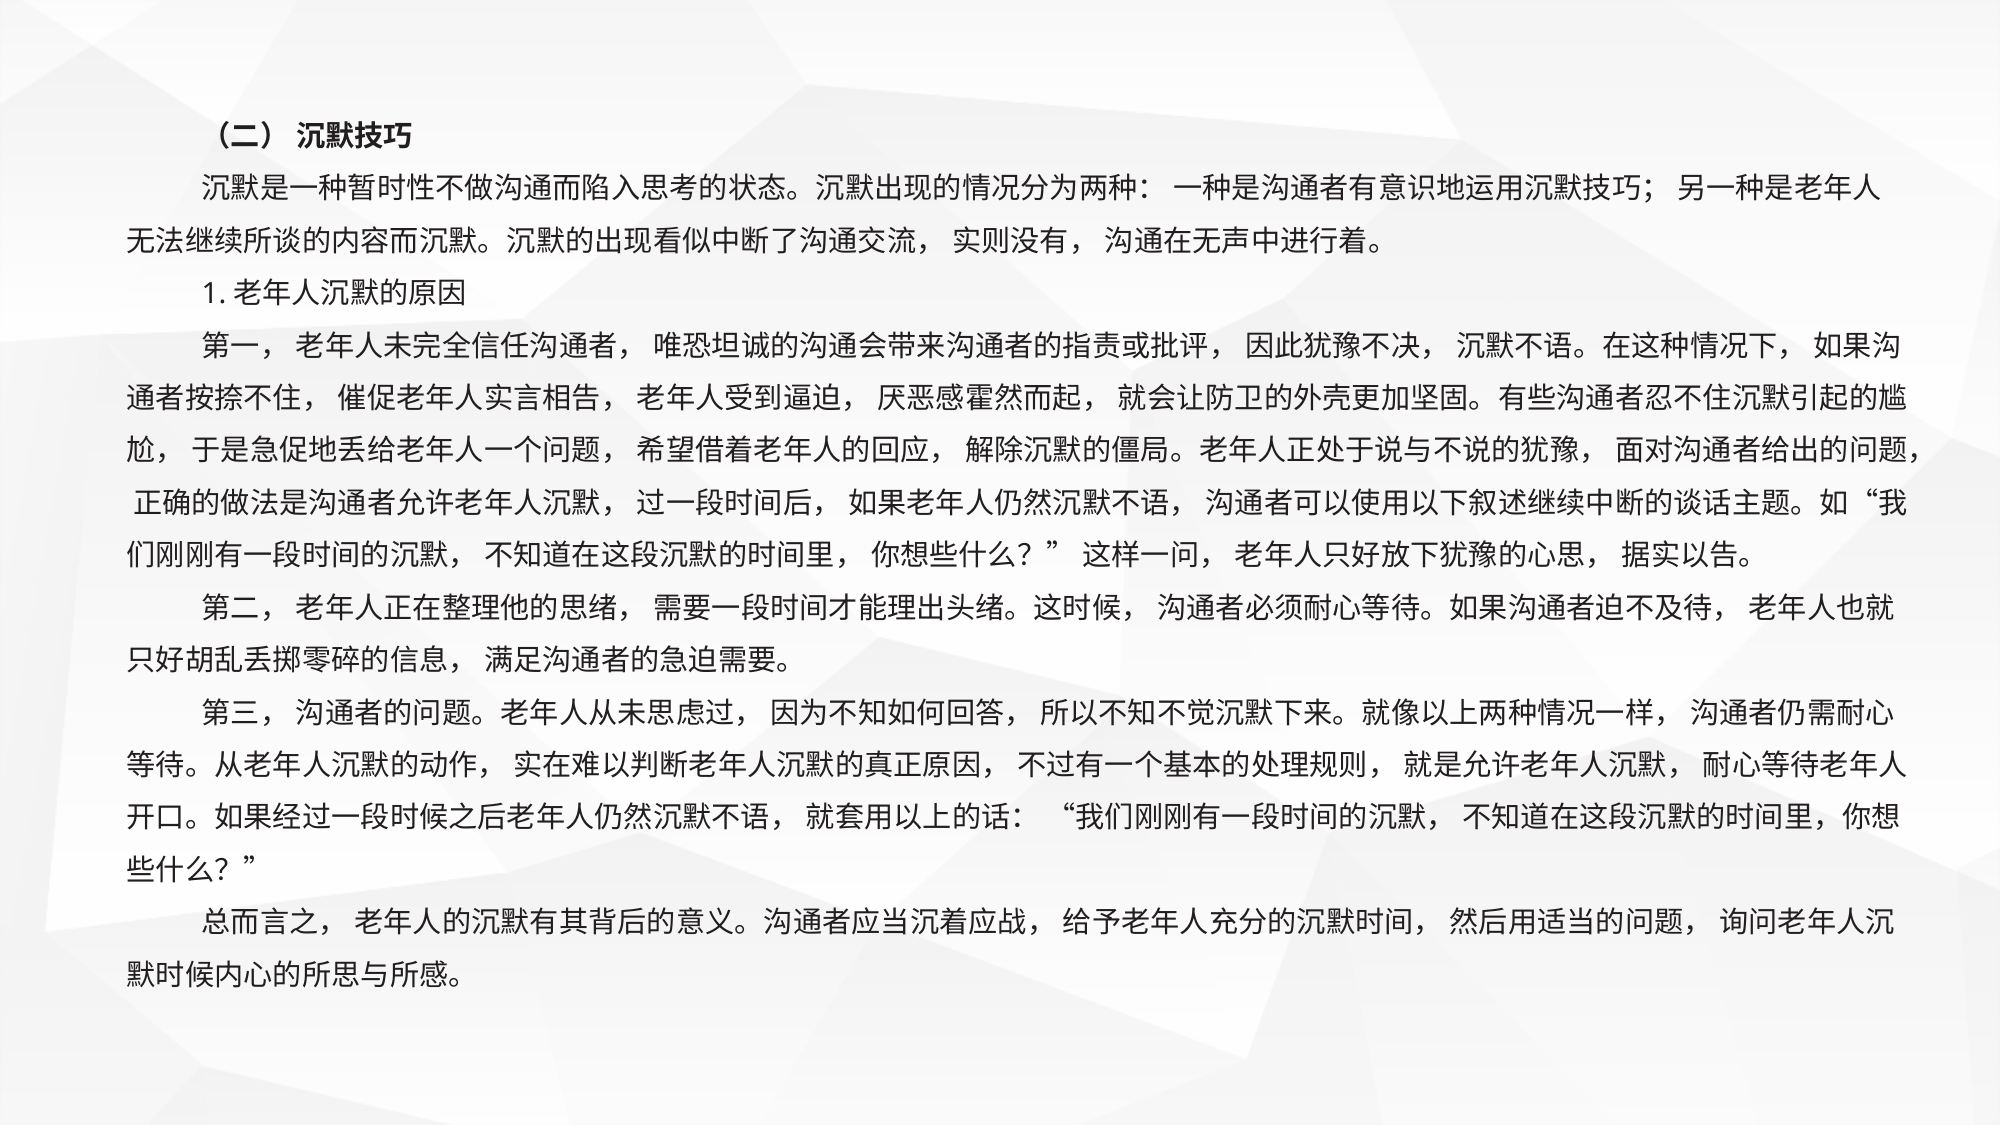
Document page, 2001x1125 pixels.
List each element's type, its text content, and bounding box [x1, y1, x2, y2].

picture [0, 0, 2000, 1125]
text_box （二） 沉默技巧 沉默是一种暂时性不做沟通而陷入思考的状态。沉默出现的情况分为两种： 一种是沟通者有意识地运用沉默技巧； 另一种是老年人无法继续所谈的内容而沉默。沉默的出现看似中断了沟通交流， 实则没有， 沟通在无声中进行着。 1.老年人沉默的原因 第一， 老年人未完全信任沟通者， 唯恐坦诚的沟通会带来沟通者的指责或批评， 因此犹豫不决， 沉默不语。在这种情况下， 如果沟通者按捺不住， 催促老年人实言相告， 老年人受到逼迫， 厌恶感霍然而起， 就会让防卫的外壳更加坚固。有些沟通者忍不住沉默引起的尴尬， 于是急促地丢给老年人一个问题， 希望借着老年人的回应， 解除沉默的僵局。老年人正处于说与不说的犹豫， 面对沟通者给出的问题， 正确的做法是沟通者允许老年人沉默， 过一段时间后， 如果老年人仍然沉默不语， 沟通者可以使用以下叙述继续中断的谈话主题。如“我们刚刚有一段时间的沉默， 不知道在这段沉默的时间里， 你想些什么？” 这样一问， 老年人只好放下犹豫的心思， 据实以告。 第二， 老年人正在整理他的思绪， 需要一段时间才能理出头绪。这时候， 沟通者必须耐心等待。如果沟通者迫不及待， 老年人也就只好胡乱丢掷零碎的信息， 满足沟通者的急迫需要。 第三， 沟通者的问题。老年人从未思虑过， 因为不知如何回答， 所以不知不觉沉默下来。就像以上两种情况一样， 沟通者仍需耐心等待。从老年人沉默的动作， 实在难以判断老年人沉默的真正原因， 不过有一个基本的处理规则， 就是允许老年人沉默， 耐心等待老年人开口。如果经过一段时候之后老年人仍然沉默不语， 就套用以上的话： “我们刚刚有一段时间的沉默， 不知道在这段沉默的时间里，你想些什么？” 总而言之， 老年人的沉默有其背后的意义。沟通者应当沉着应战， 给予老年人充分的沉默时间， 然后用适当的问题， 询问老年人沉默时候内心的所思与所感。 [111, 92, 1926, 999]
